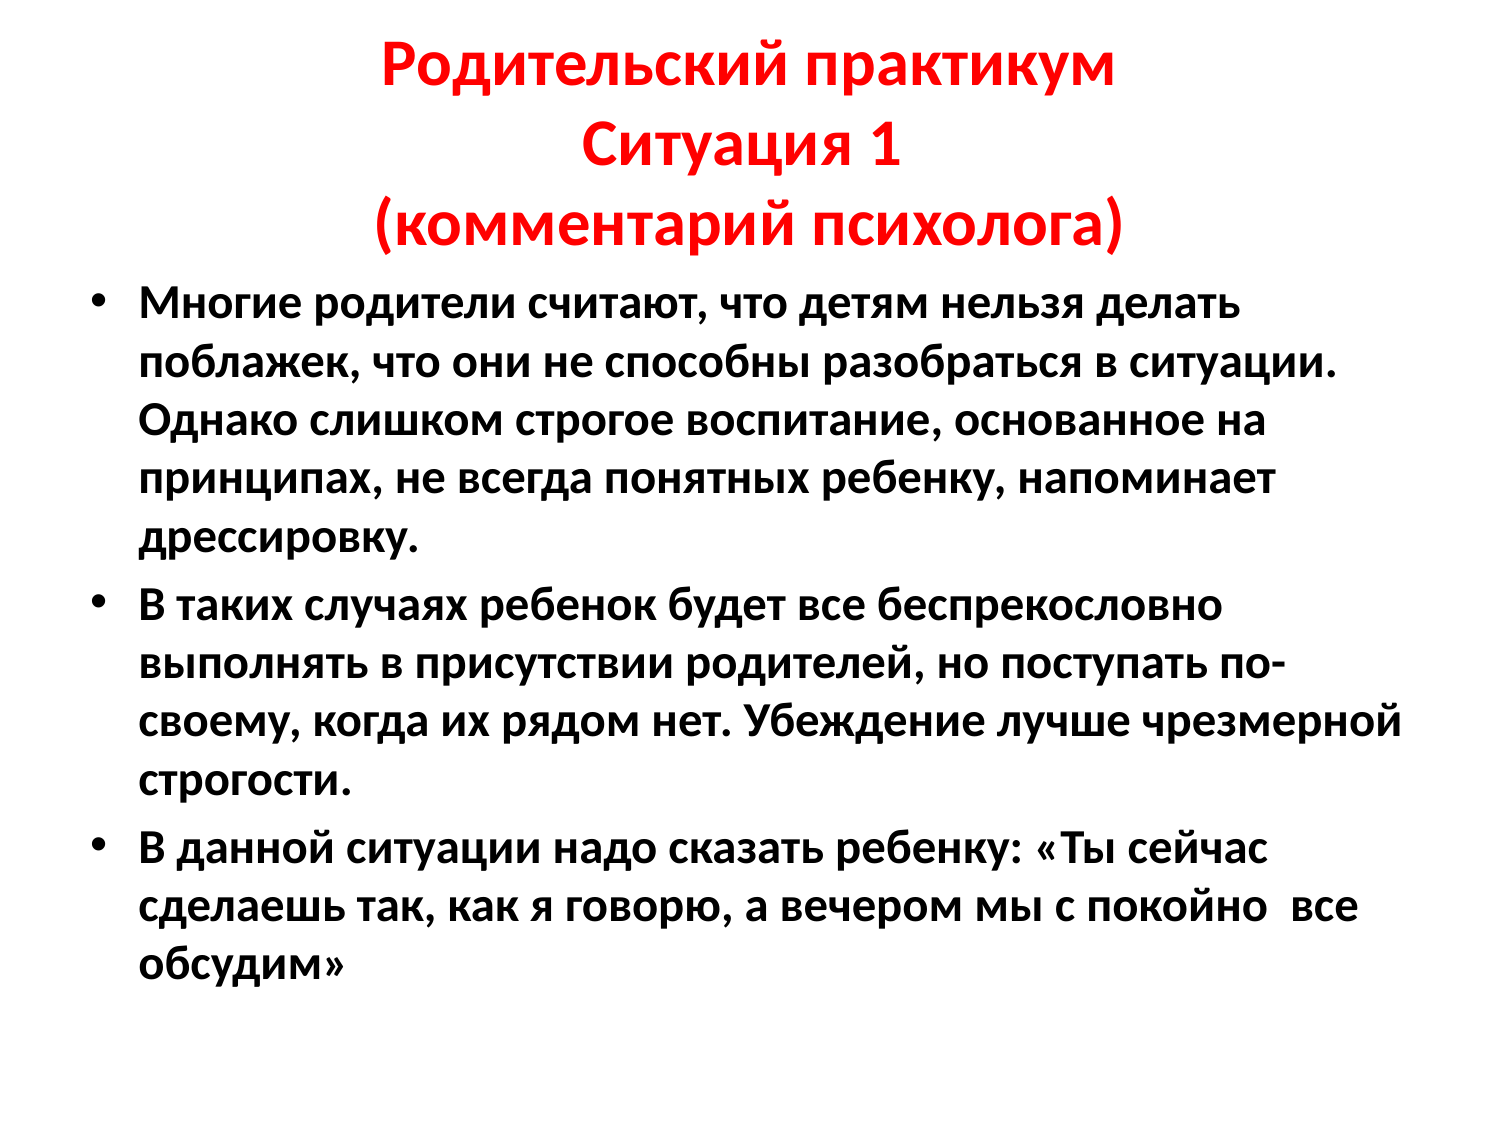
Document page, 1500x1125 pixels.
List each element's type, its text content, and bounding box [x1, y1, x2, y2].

list Многие родители считают, что детям нельзя делать поблажек, что они не способны разобраться в ситуации. Однако слишком строгое воспитание, основанное на принципах, не всегда понятных ребенку, напоминает дрессировку. В таких случаях ребенок будет все беспрекословно выполнять в присутствии родителей, но поступать по-своему, когда их рядом нет. Убеждение лучше чрезмерной строгости. В данной ситуации надо сказать ребенку: «Ты сейчас сделаешь так, как я говорю, а вечером мы с покойно все обсудим» [75, 262, 1425, 1005]
title Родительский практикум Ситуация 1 (комментарий психолога) [75, 45, 1425, 233]
